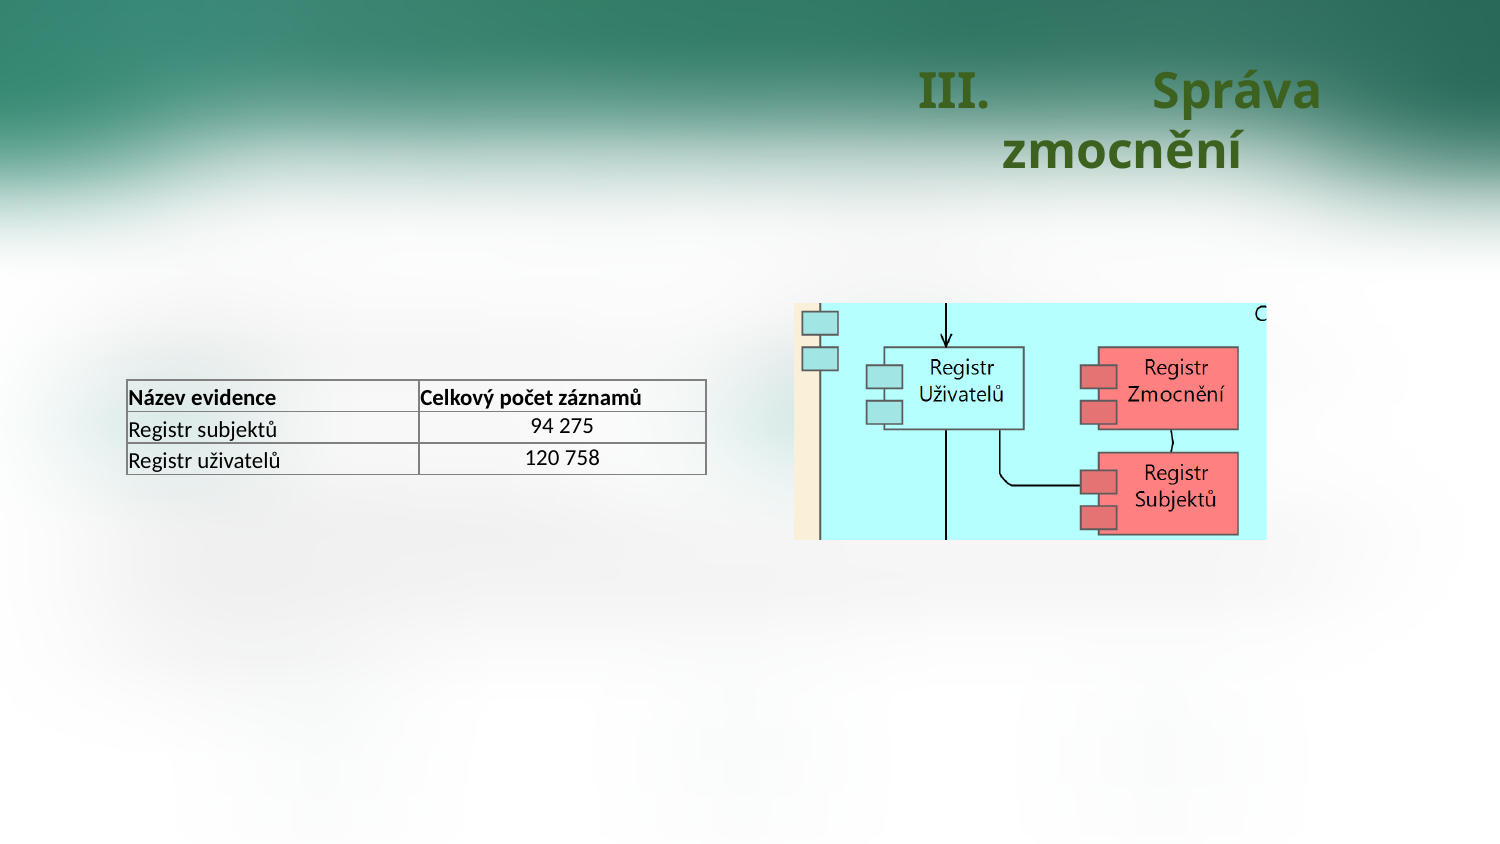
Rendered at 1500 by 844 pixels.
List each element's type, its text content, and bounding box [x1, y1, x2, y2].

text_box Správa zmocnění [903, 51, 1491, 186]
table_cell Registr uživatelů [128, 444, 418, 474]
table_cell 120 758 [420, 444, 705, 474]
picture [0, 0, 1500, 844]
table_header Název evidence [128, 381, 418, 411]
table_header Celkový počet záznamů [420, 381, 705, 411]
table_cell Registr subjektů [128, 412, 418, 442]
table_cell 94 275 [420, 412, 705, 442]
